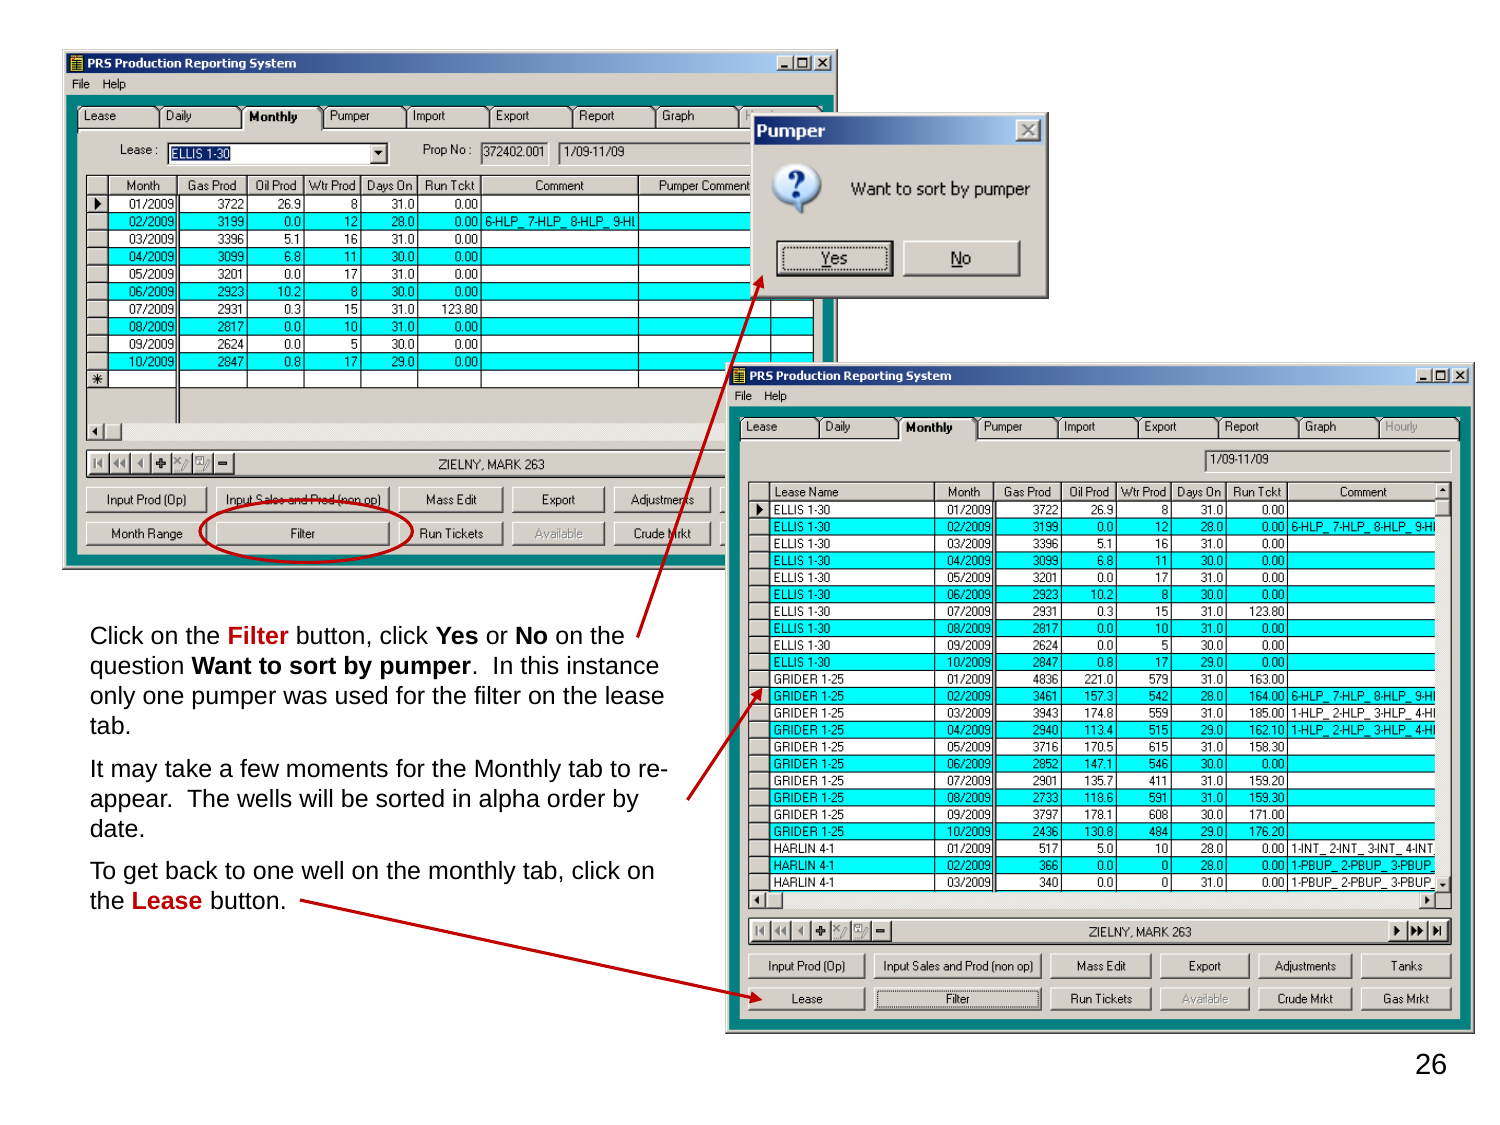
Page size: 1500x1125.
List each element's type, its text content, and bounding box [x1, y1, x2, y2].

text_box Click on the Filter button, click Yes or No on the question Want to sort by pumper. In this instance only one pumper was used for the filter on the lease tab. It may take a few moments for the Monthly tab to re-appear. The wells will be sorted in alpha order by date. To get back to one well on the monthly tab, click on the Lease button. [75, 612, 713, 922]
picture [62, 49, 1476, 1034]
slide_number 26 [1374, 1043, 1463, 1089]
